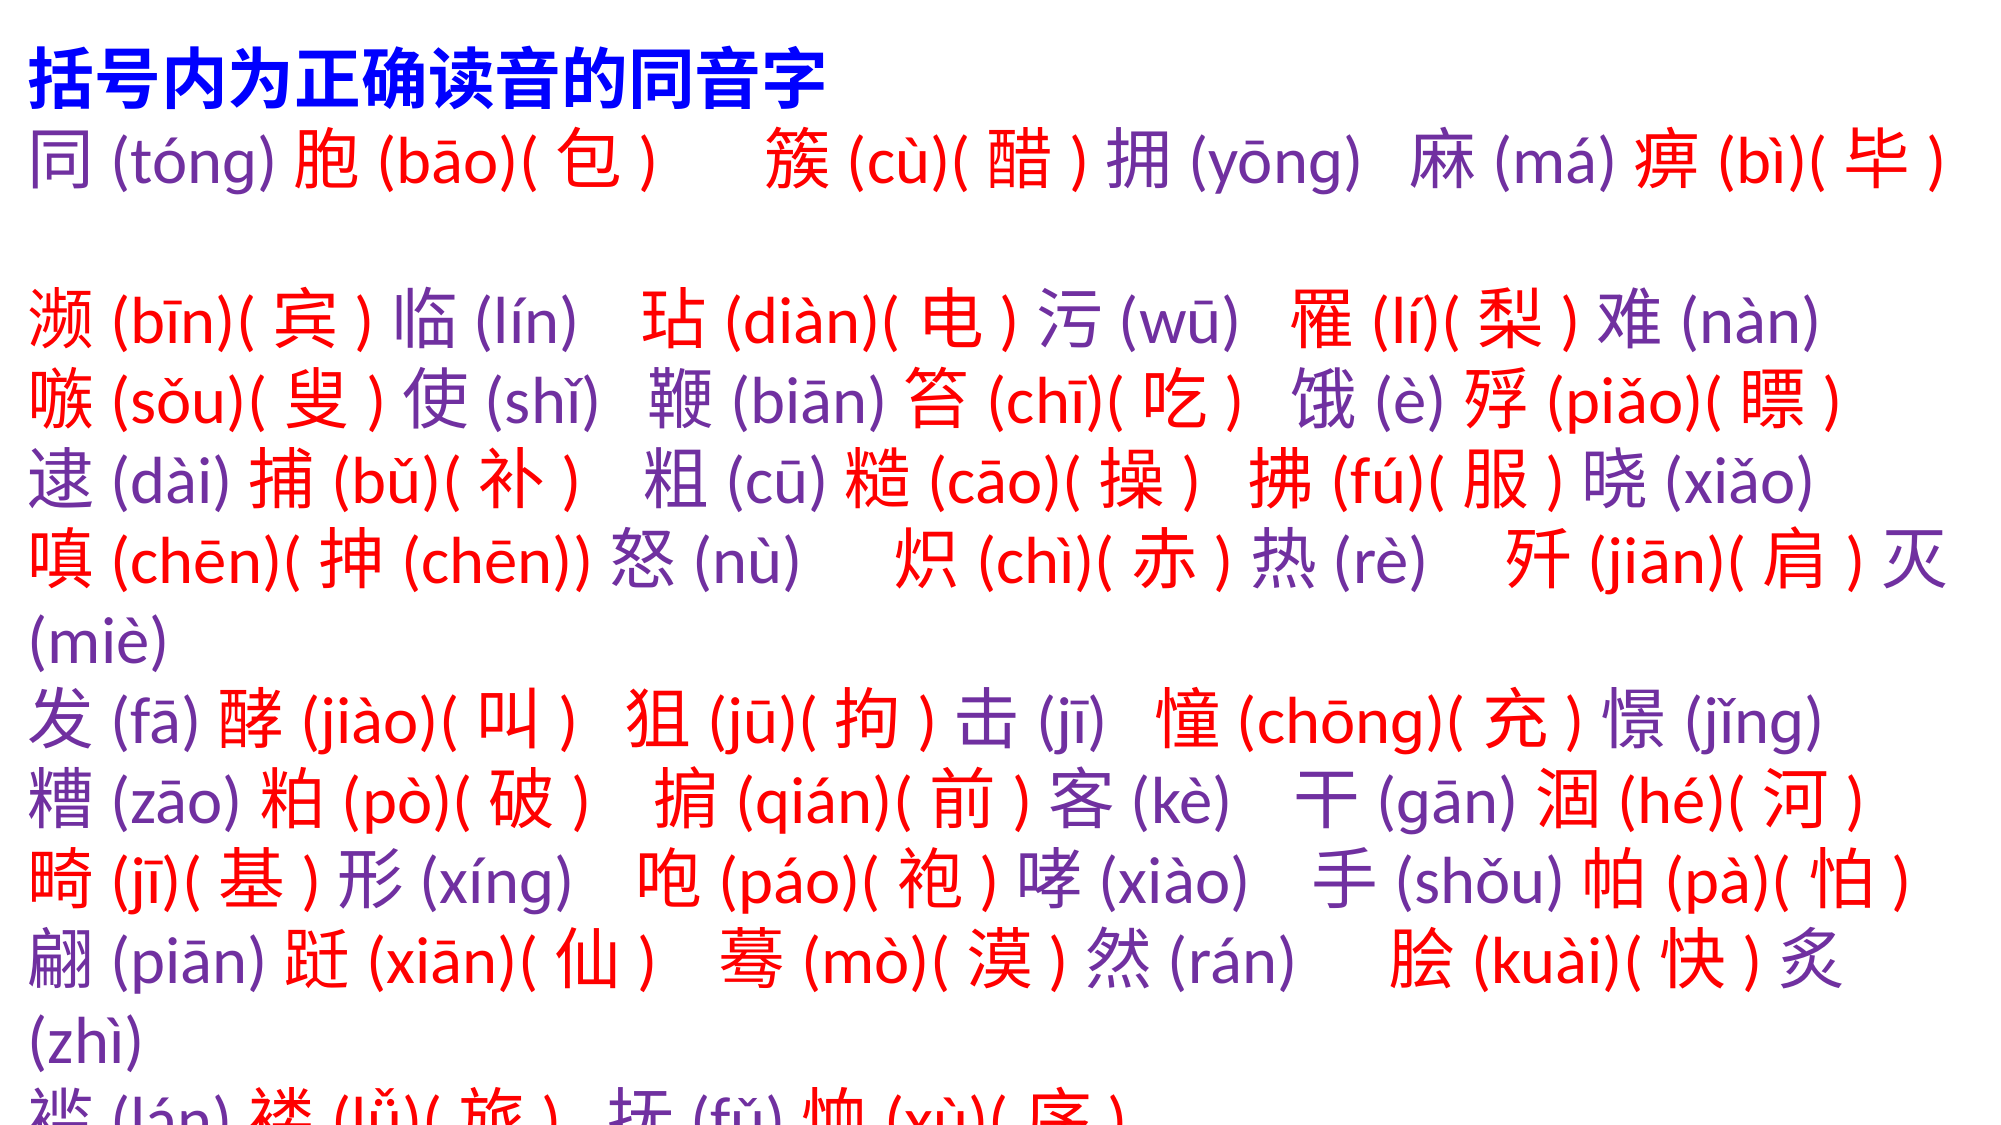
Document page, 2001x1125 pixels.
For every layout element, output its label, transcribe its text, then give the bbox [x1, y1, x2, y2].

text_box 括号内为正确读音的同音字 同(tónɡ)胞(bāo)(包) 簇(cù)(醋)拥(yōnɡ) 麻(má)痹(bì)(毕) 濒(bīn)(宾)临(lín) 玷(diàn)(电)污(wū) 罹(lí)(梨)难(nàn) 嗾(sǒu)(叟)使(shǐ) 鞭(biān)笞(chī)(吃) 饿(è)殍(piǎo)(瞟) 逮(dài)捕(bǔ)(补) 粗(cū)糙(cāo)(操) 拂(fú)(服)晓(xiǎo) 嗔(chēn)(抻(chēn))怒(nù) 炽(chì)(赤)热(rè) 歼(jiān)(肩)灭(miè) 发(fā)酵(jiào)(叫) 狙(jū)(拘)击(jī) 憧(chōnɡ)(充)憬(jǐnɡ) 糟(zāo)粕(pò)(破) 掮(qián)(前)客(kè) 干(ɡān)涸(hé)(河) 畸(jī)(基)形(xínɡ) 咆(páo)(袍)哮(xiào) 手(shǒu)帕(pà)(怕) 翩(piān)跹(xiān)(仙) 蓦(mò)(漠)然(rán) 脍(kuài)(快)炙(zhì) 褴(lán)褛(lǚ)(旅) 抚(fǔ)恤(xù)(序) [12, 29, 1971, 1125]
